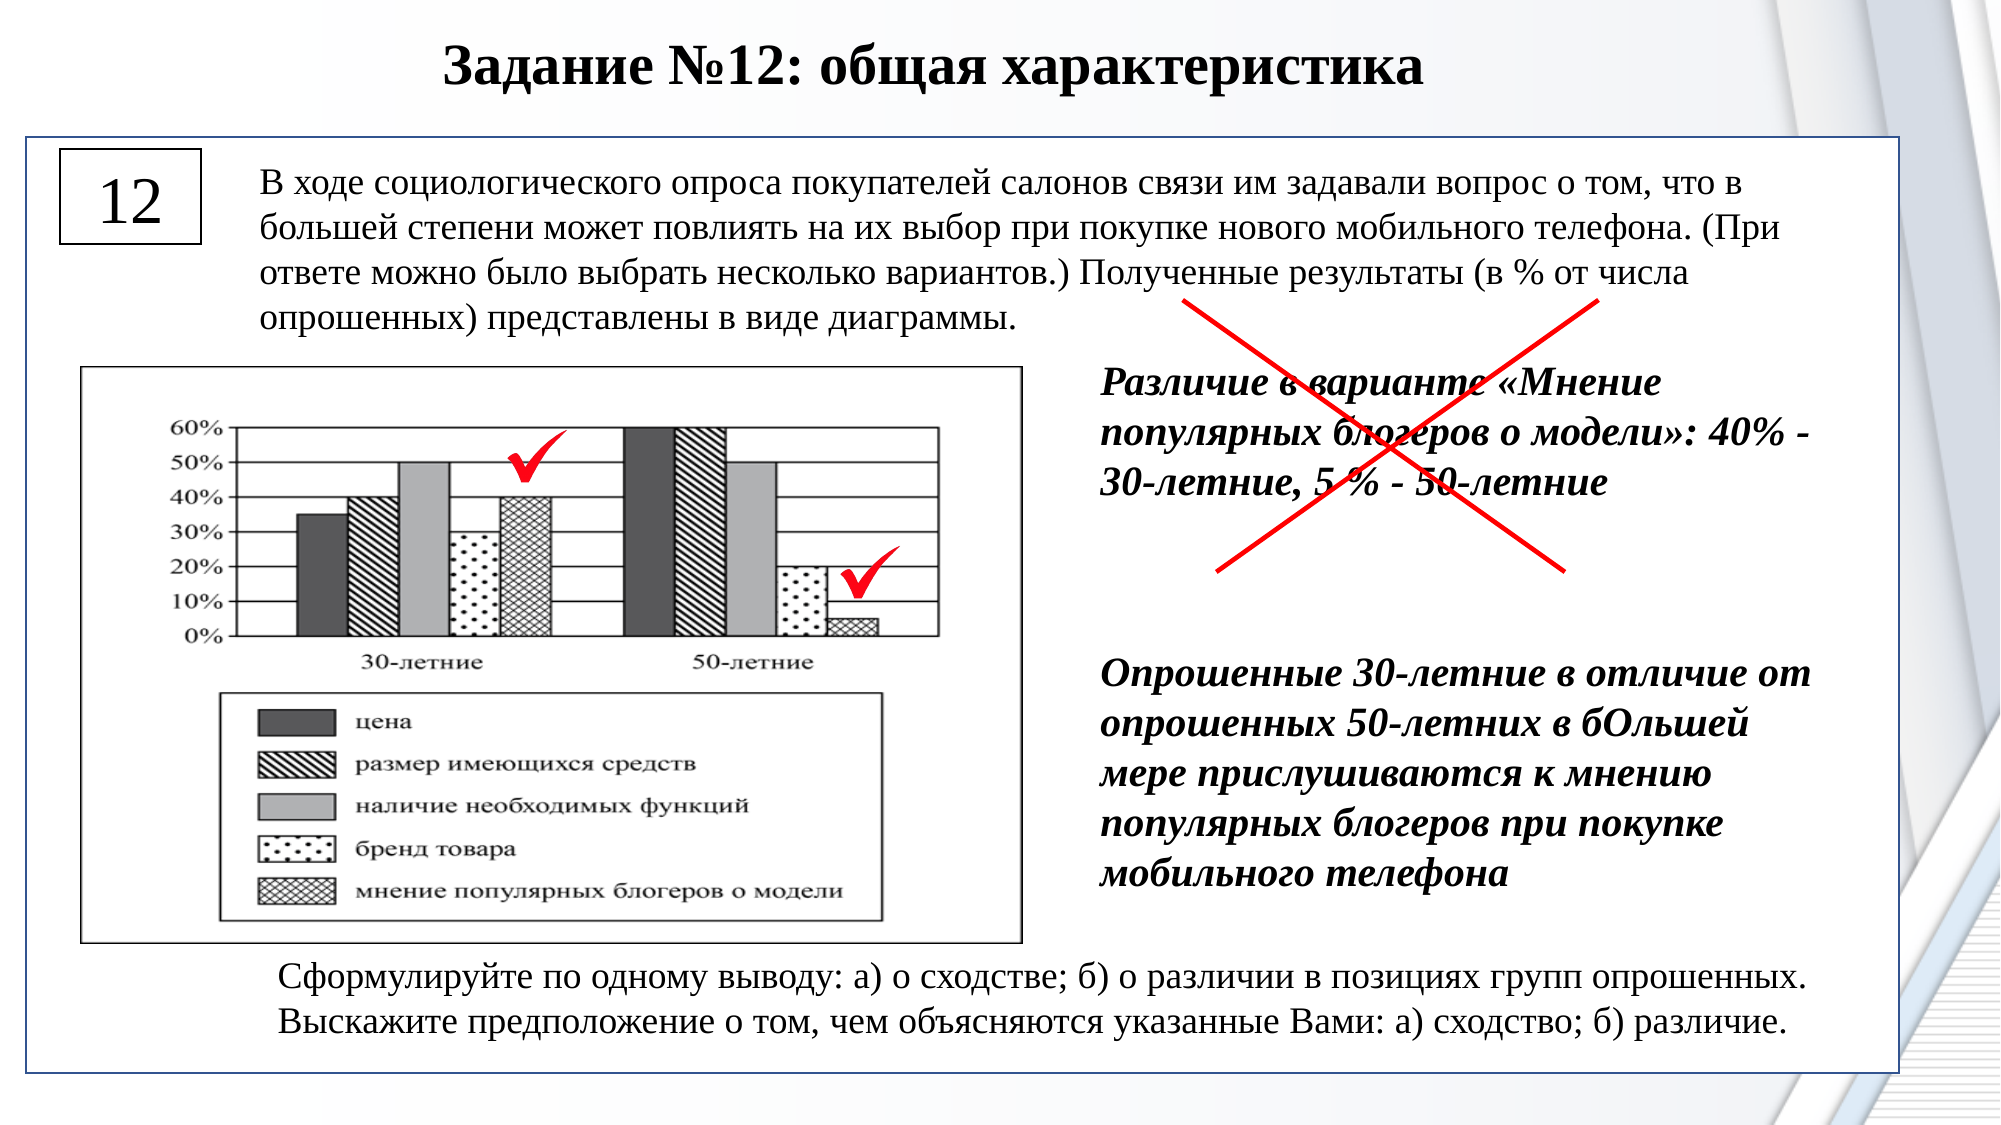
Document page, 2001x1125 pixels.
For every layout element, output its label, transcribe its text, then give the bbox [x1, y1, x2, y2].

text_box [1182, 299, 1216, 572]
text_box Задание №12: общая характеристика [103, 19, 1765, 104]
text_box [1216, 299, 1599, 572]
text_box [25, 136, 1900, 1074]
picture [0, 0, 2001, 1125]
text_box В ходе социологического опроса покупателей салонов связи им задавали вопрос о том, что в большей степени может повлиять на их выбор при покупке нового мобильного телефона. (При ответе можно было выбрать несколько вариантов.) Полученные результаты (в % от числа опрошенных) представлены в виде диаграммы. [244, 149, 1891, 344]
text_box 12 [59, 148, 202, 245]
text_box Различие в варианте «Мнение популярных блогеров о модели»: 40% - 30-летние, 5 % - 50-летние [1085, 346, 1182, 512]
text_box Опрошенные 30-летние в отличие от опрошенных 50-летних в бОльшей мере прислушиваются к мнению популярных блогеров при покупке мобильного телефона [1085, 637, 1851, 903]
text_box Различие в варианте «Мнение популярных блогеров о модели»: 40% - 30-летние, 5 % - 50-летние [1599, 346, 1851, 512]
text_box Сформулируйте по одному выводу: а) о сходстве; б) о различии в позициях групп опрошенных. Выскажите предположение о том, чем объясняются указанные Вами: а) сходство; б) различие. [262, 943, 1875, 1049]
